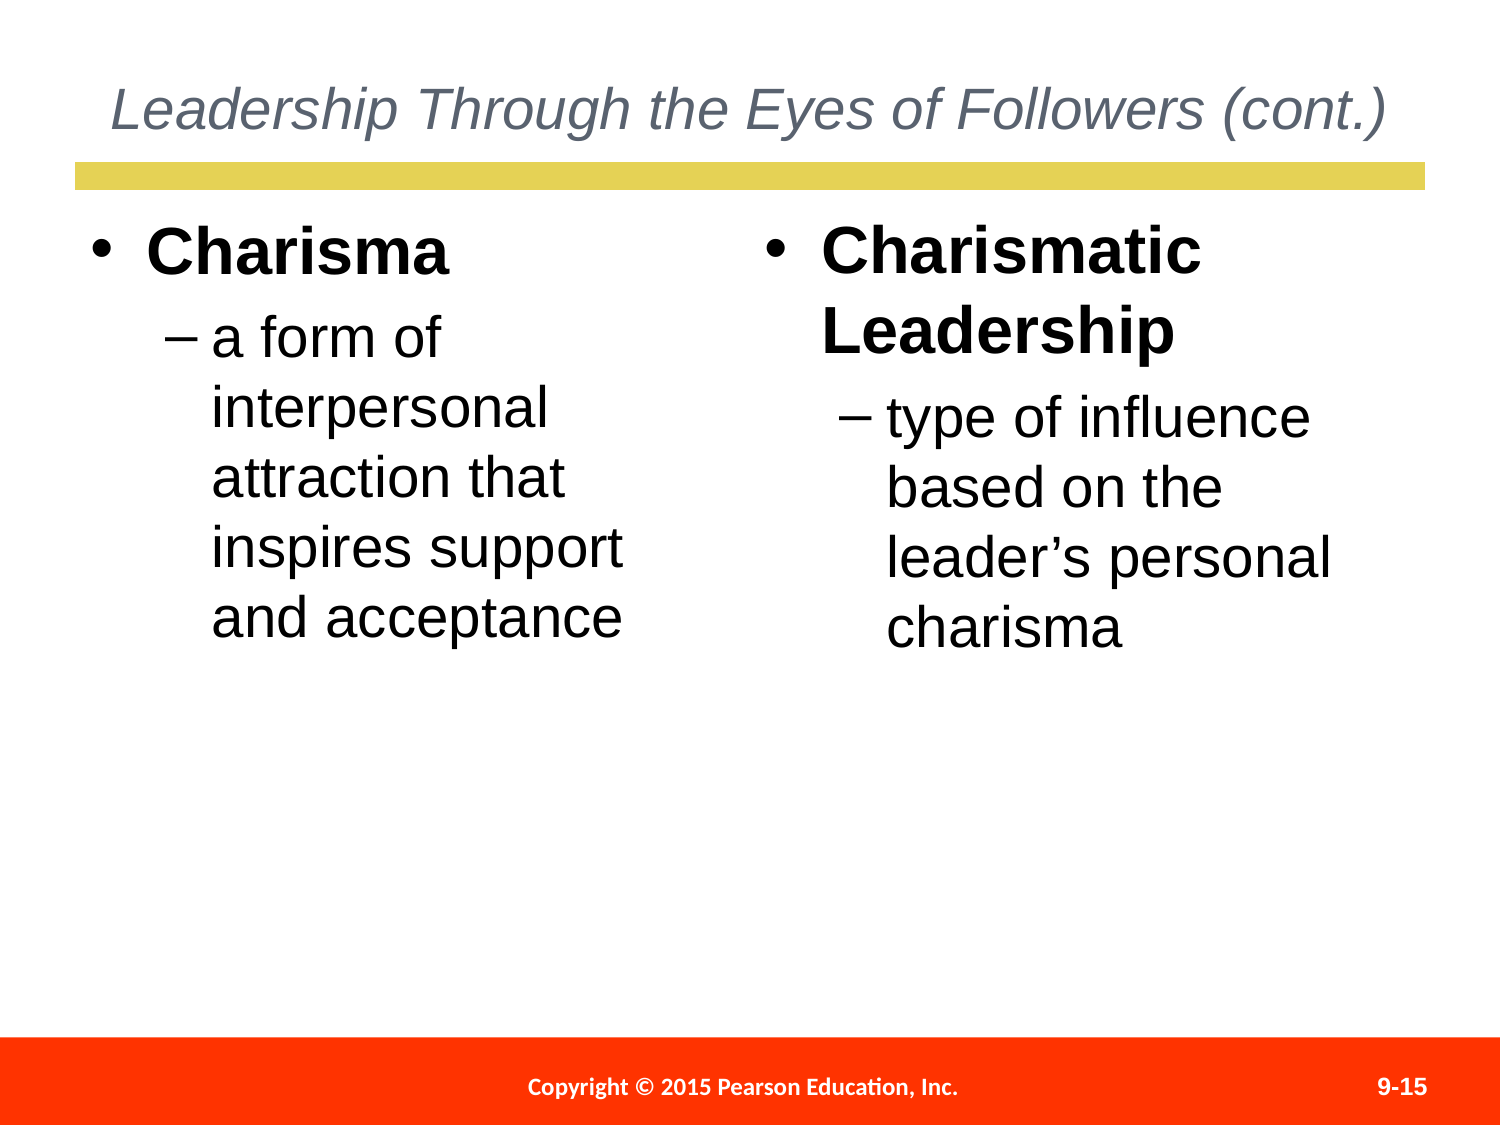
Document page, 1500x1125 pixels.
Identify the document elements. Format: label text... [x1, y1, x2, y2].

title Leadership Through the Eyes of Followers (cont.) [74, 12, 1426, 201]
list Charisma a form of interpersonal attraction that inspires support and acceptance [74, 199, 726, 1006]
text_box Charismatic Leadership type of influence based on the leader’s personal charisma [750, 199, 1400, 1005]
